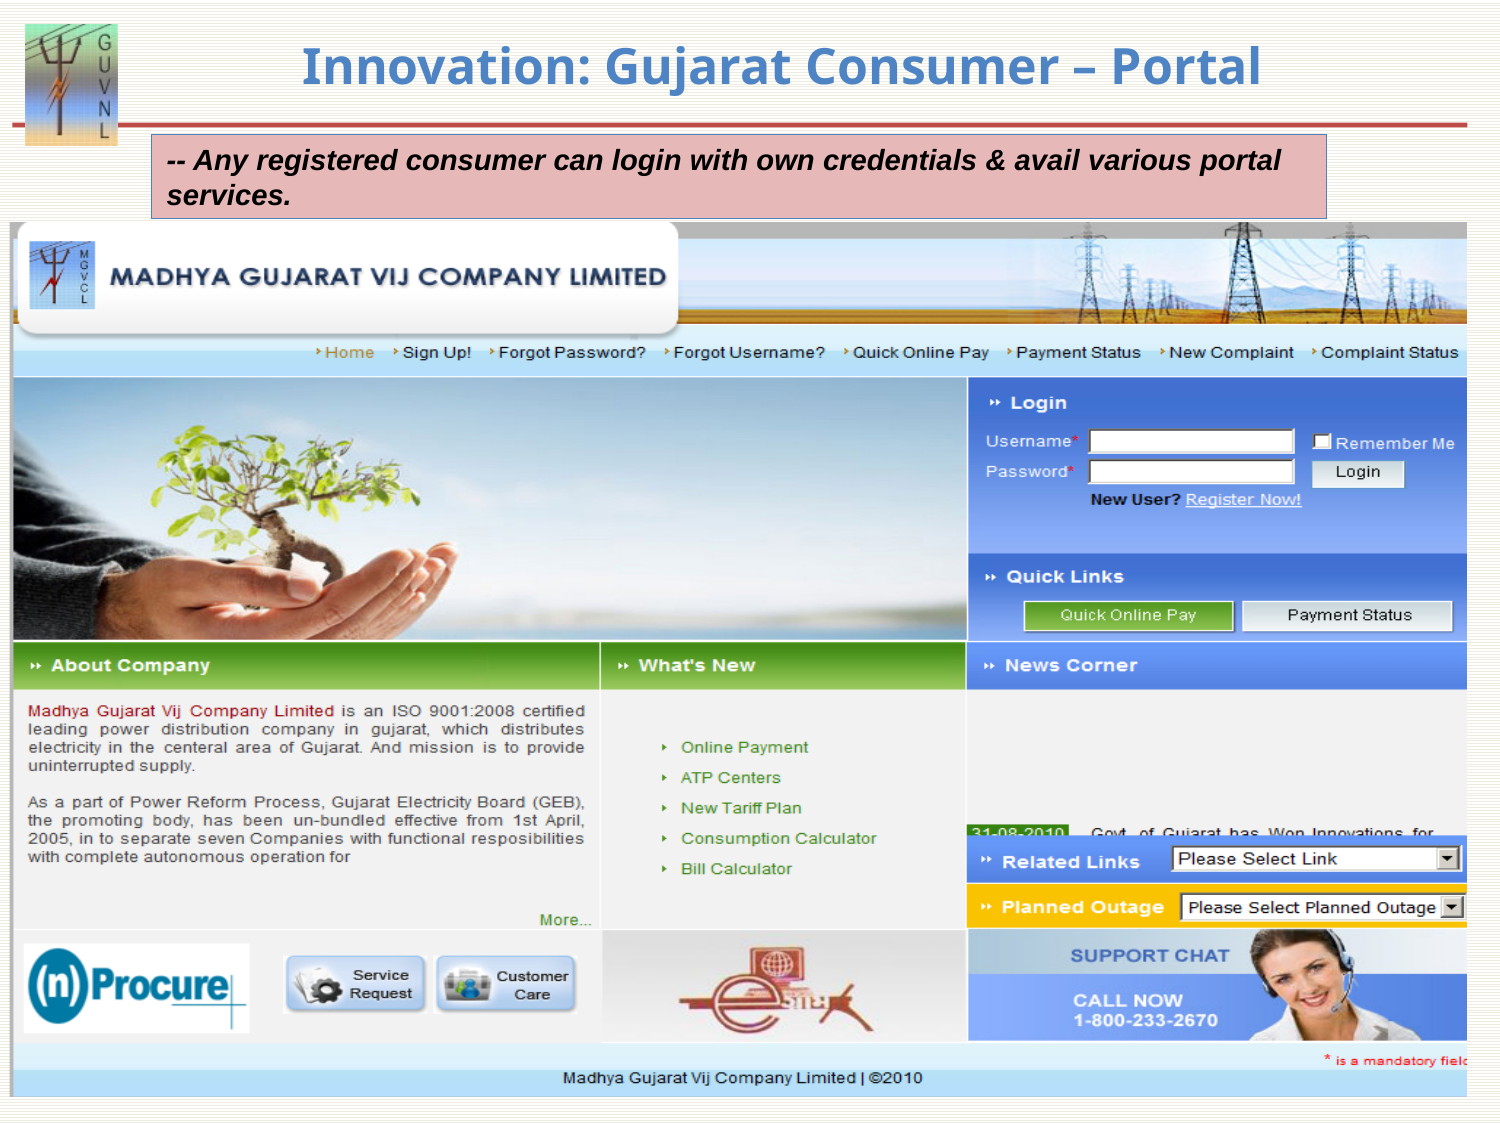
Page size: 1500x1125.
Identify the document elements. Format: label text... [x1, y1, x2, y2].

text_box -- Any registered consumer can login with own credentials & avail various portal services. [151, 134, 1327, 219]
picture [25, 24, 118, 146]
text_box Innovation: Gujarat Consumer – Portal [176, 23, 1390, 106]
picture [9, 221, 1468, 1097]
